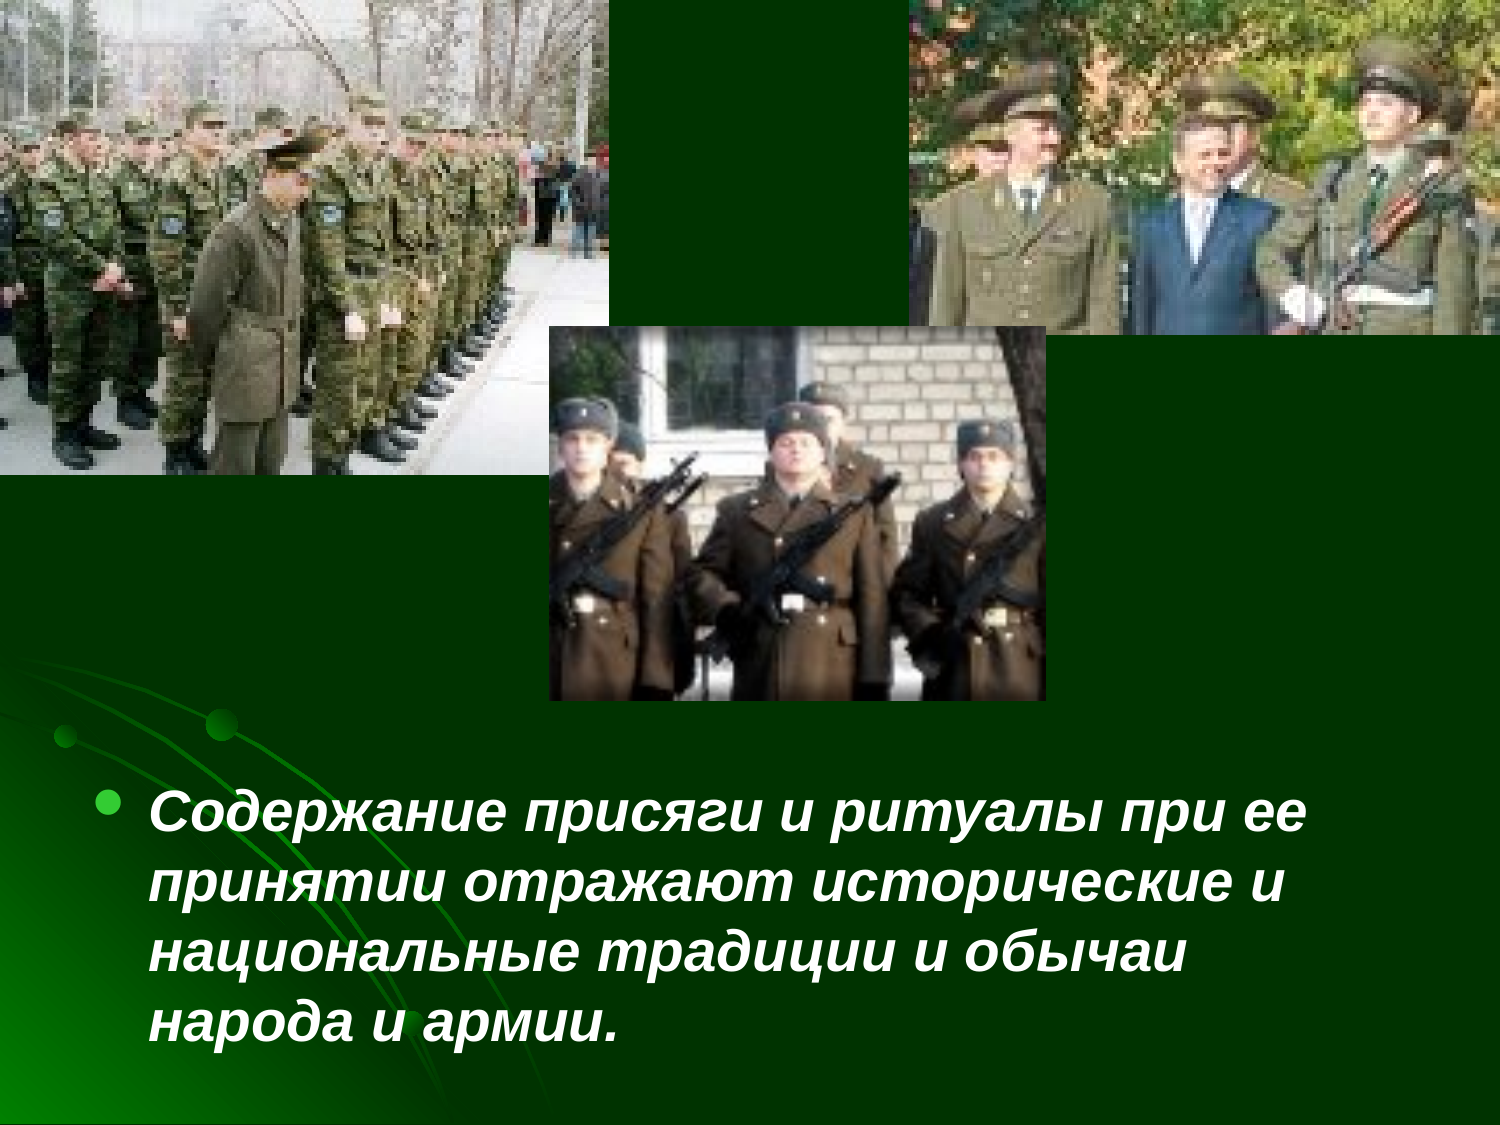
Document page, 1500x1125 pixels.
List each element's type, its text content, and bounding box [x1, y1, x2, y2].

list Содержание присяги и ритуалы при ее принятии отражают исторические и национальные традиции и обычаи народа и армии. [76, 765, 1428, 1125]
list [909, 0, 1500, 335]
picture [0, 0, 1046, 701]
